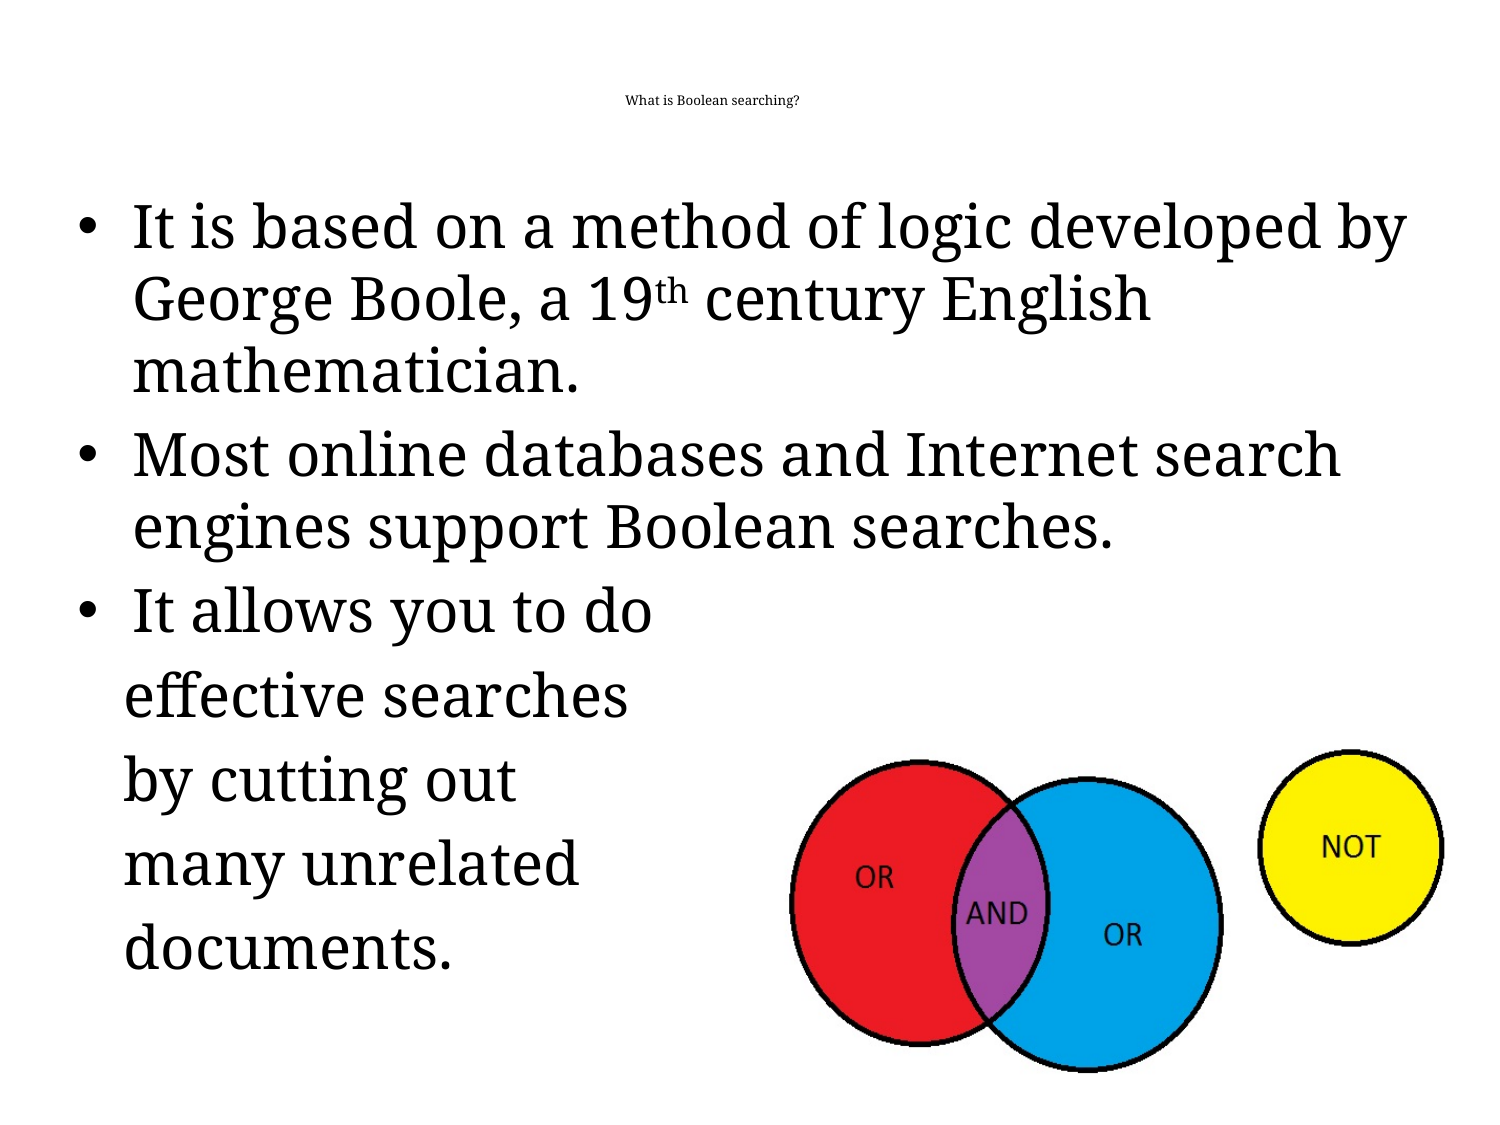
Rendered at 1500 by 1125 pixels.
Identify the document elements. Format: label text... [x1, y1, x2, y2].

title What is Boolean searching? [99, 18, 1325, 181]
list It is based on a method of logic developed by George Boole, a 19th century English mathematician. Most online databases and Internet search engines support Boolean searches. It allows you to do effective searches by cutting out many unrelated documents. [62, 181, 1478, 994]
picture [701, 675, 1500, 1125]
